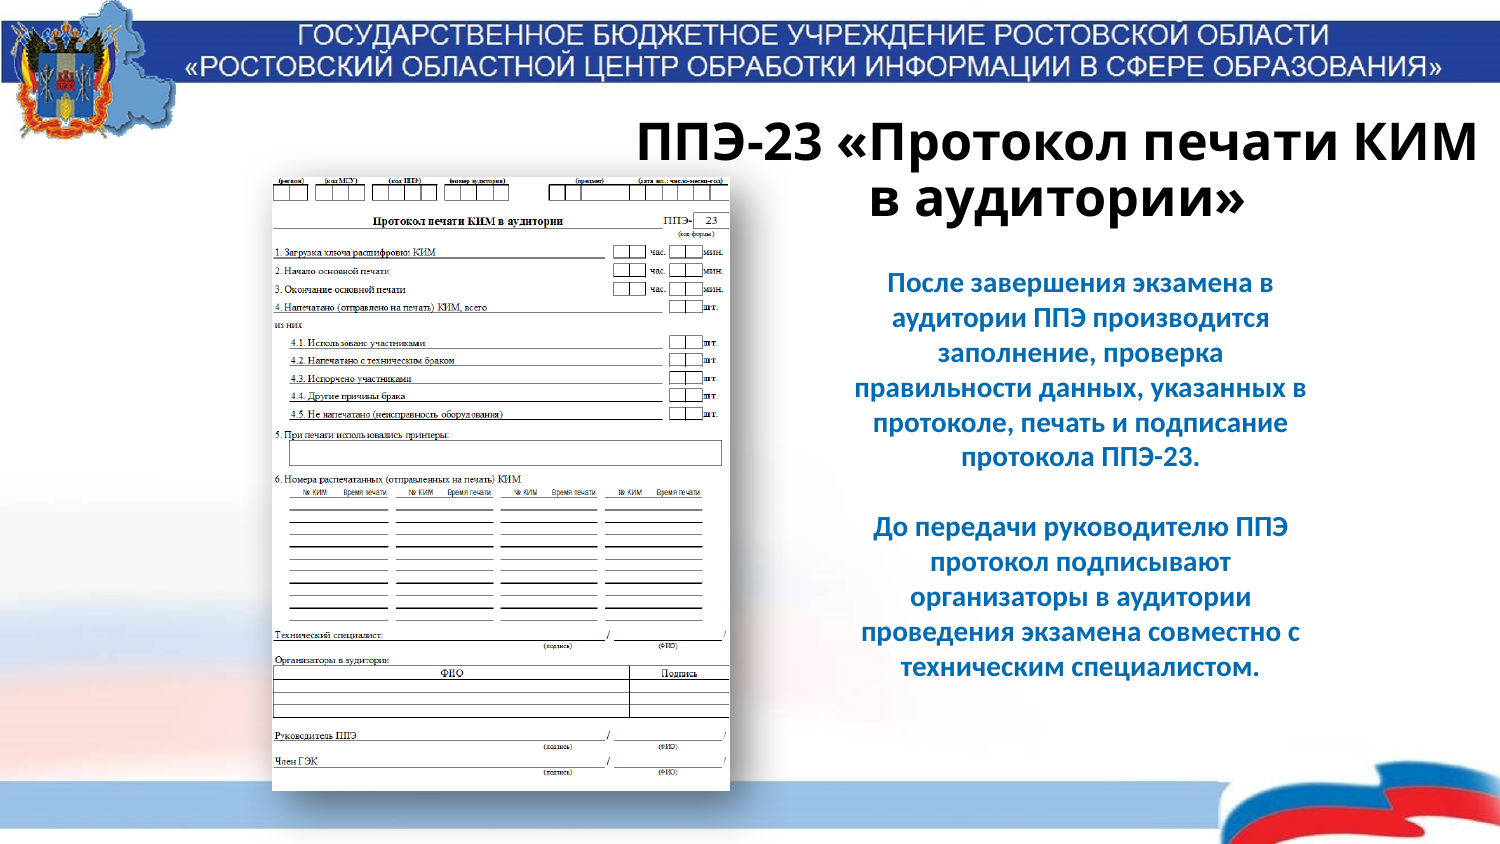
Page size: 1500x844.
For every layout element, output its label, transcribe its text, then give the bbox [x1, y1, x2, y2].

title ППЭ-23 «Протокол печати КИМ в аудитории» [614, 117, 1500, 227]
picture [0, 0, 1500, 844]
text_box После завершения экзамена в аудитории ППЭ производится заполнение, проверка правильности данных, указанных в протоколе, печать и подписание протокола ППЭ-23. До передачи руководителю ППЭ протокол подписывают организаторы в аудитории проведения экзамена совместно с техническим специалистом. [833, 255, 1329, 690]
